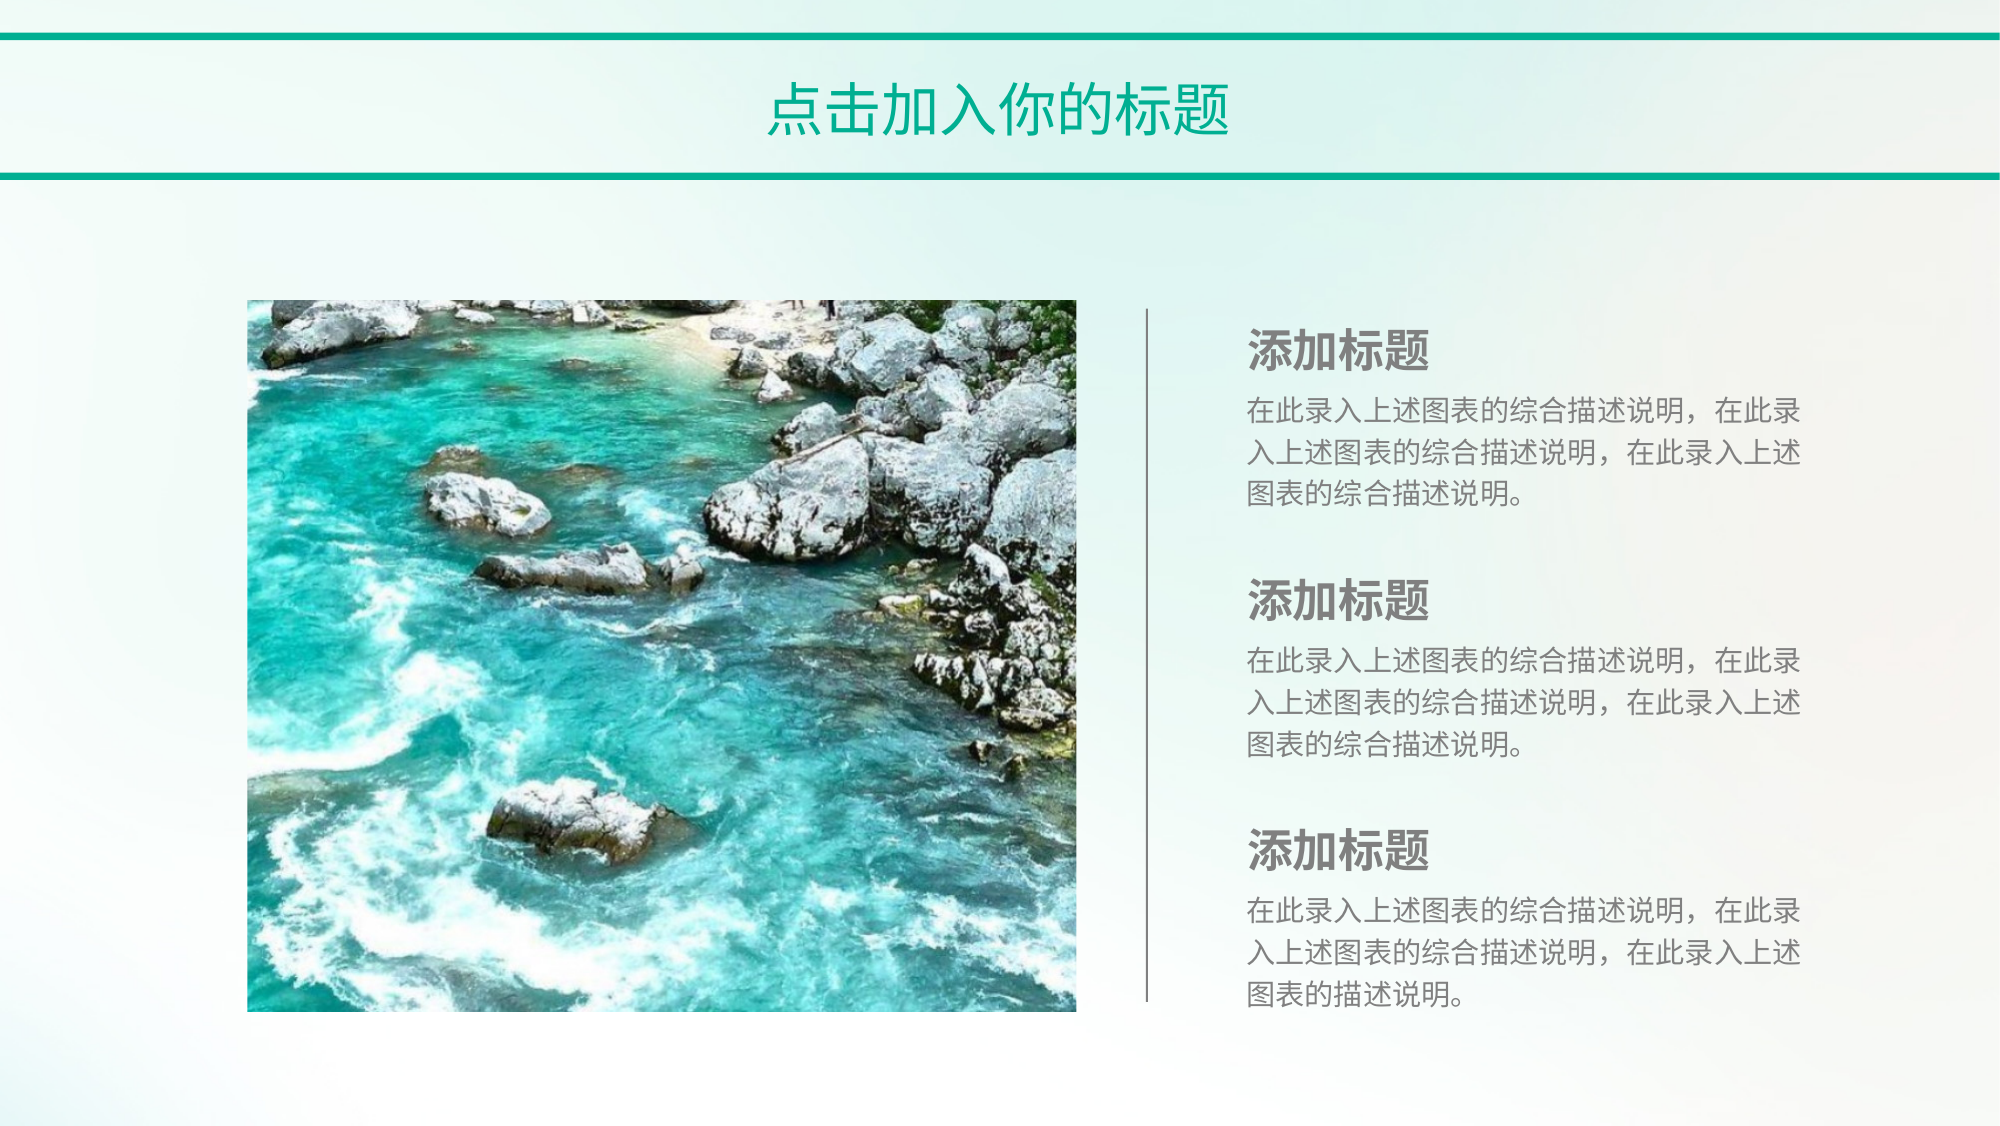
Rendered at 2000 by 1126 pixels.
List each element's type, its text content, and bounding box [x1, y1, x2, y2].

picture [0, 0, 2000, 32]
text_box 在此录入上述图表的综合描述说明，在此录入上述图表的综合描述说明，在此录入上述图表的综合描述说明。 [1231, 627, 1826, 769]
text_box 在此录入上述图表的综合描述说明，在此录入上述图表的综合描述说明，在此录入上述图表的综合描述说明。 [1231, 377, 1826, 519]
text_box 添加标题 [1232, 564, 1446, 627]
text_box 在此录入上述图表的综合描述说明，在此录入上述图表的综合描述说明，在此录入上述图表的描述说明。 [1231, 877, 1826, 1019]
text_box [0, 32, 2000, 181]
text_box 添加标题 [1232, 814, 1446, 877]
picture [0, 181, 2000, 1126]
text_box 添加标题 [1232, 314, 1446, 377]
text_box [245, 298, 1078, 1014]
